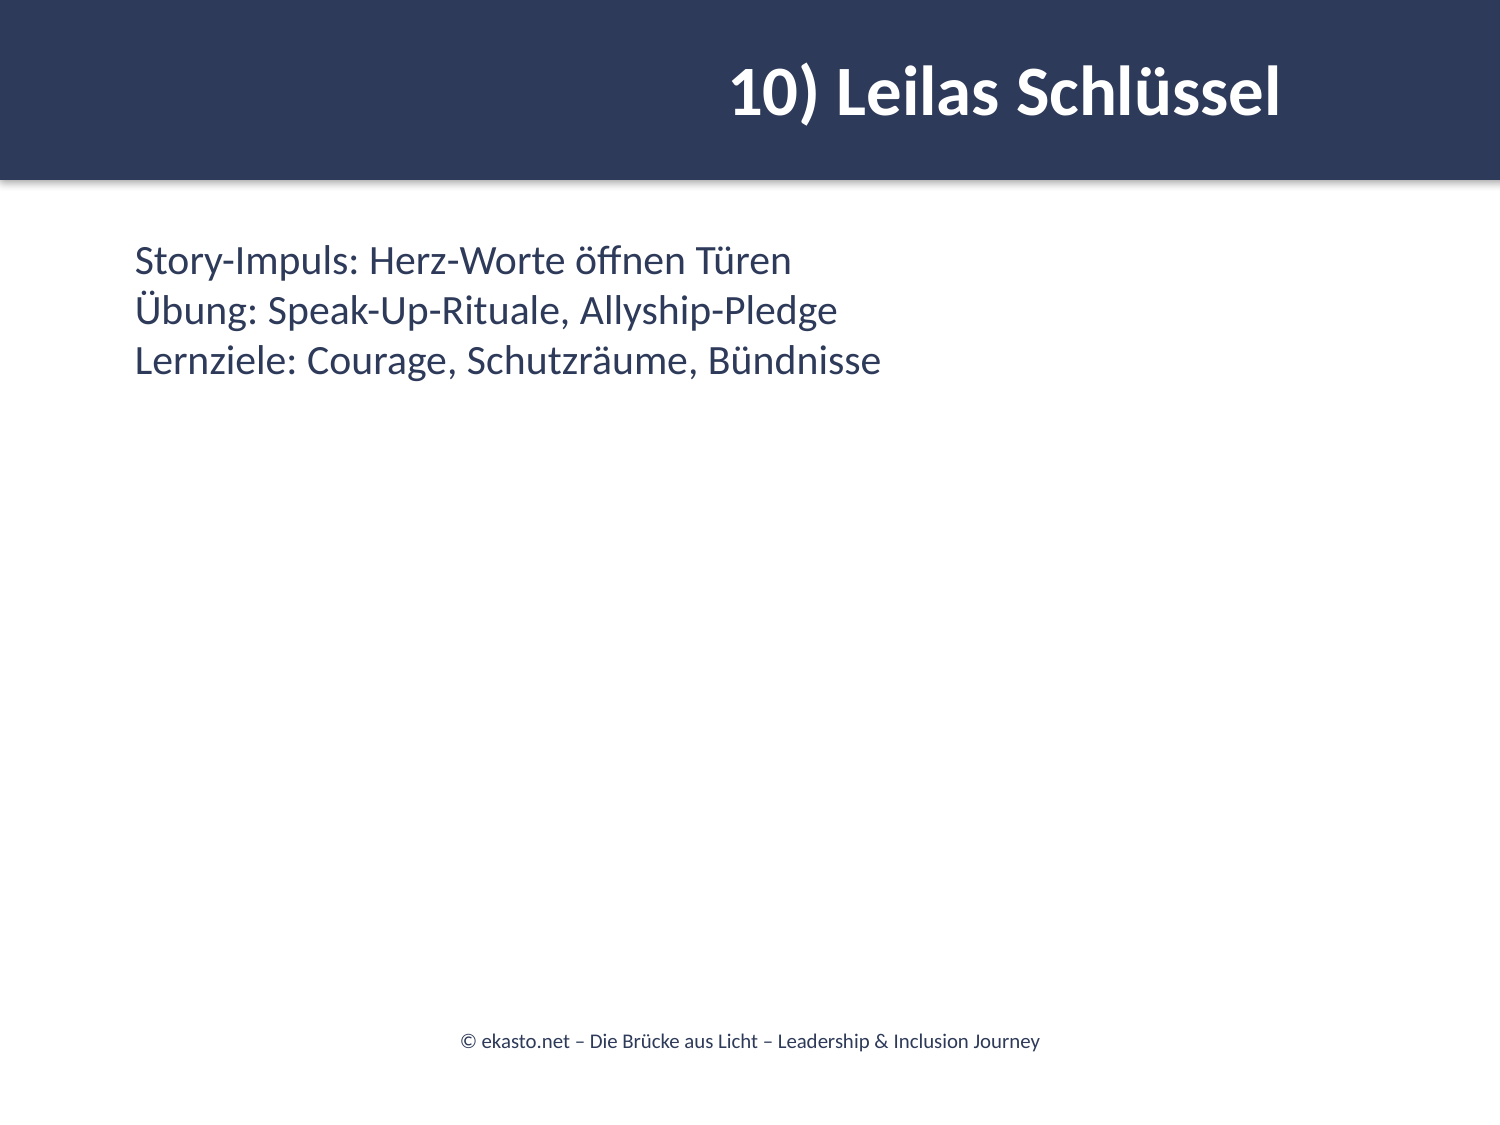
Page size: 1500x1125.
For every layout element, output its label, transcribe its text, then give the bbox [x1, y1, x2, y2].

text_box 10) Leilas Schlüssel [712, 37, 1298, 138]
text_box [0, 0, 1500, 181]
text_box Story-Impuls: Herz-Worte öffnen Türen Übung: Speak-Up-Rituale, Allyship-Pledge Lernziele: Courage, Schutzräume, Bündnisse [119, 224, 1500, 390]
text_box © ekasto.net – Die Brücke aus Licht – Leadership & Inclusion Journey [444, 1020, 1056, 1060]
